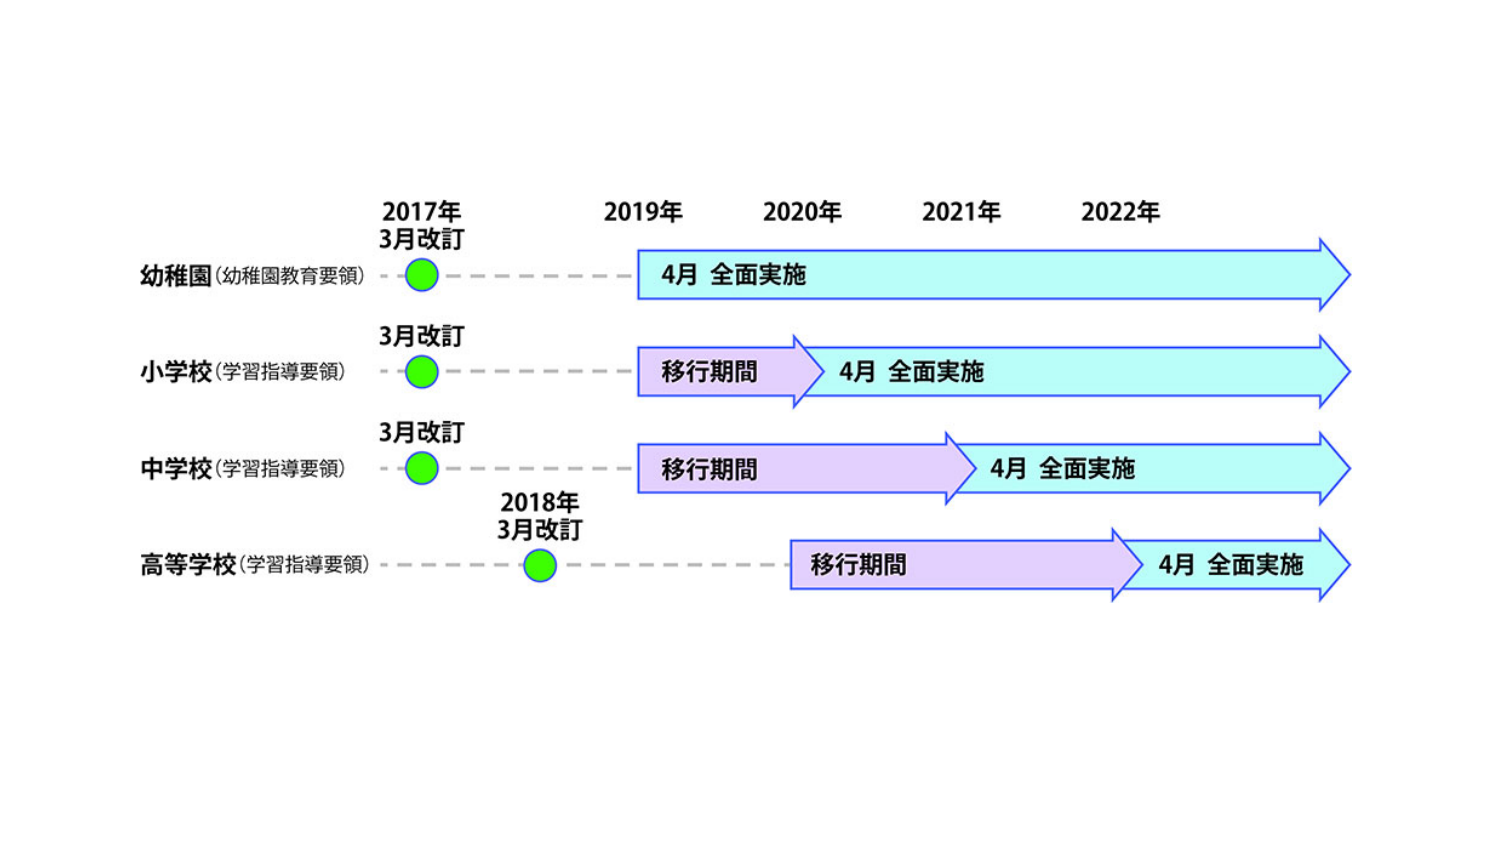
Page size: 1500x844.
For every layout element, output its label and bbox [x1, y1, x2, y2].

picture [140, 198, 1352, 603]
